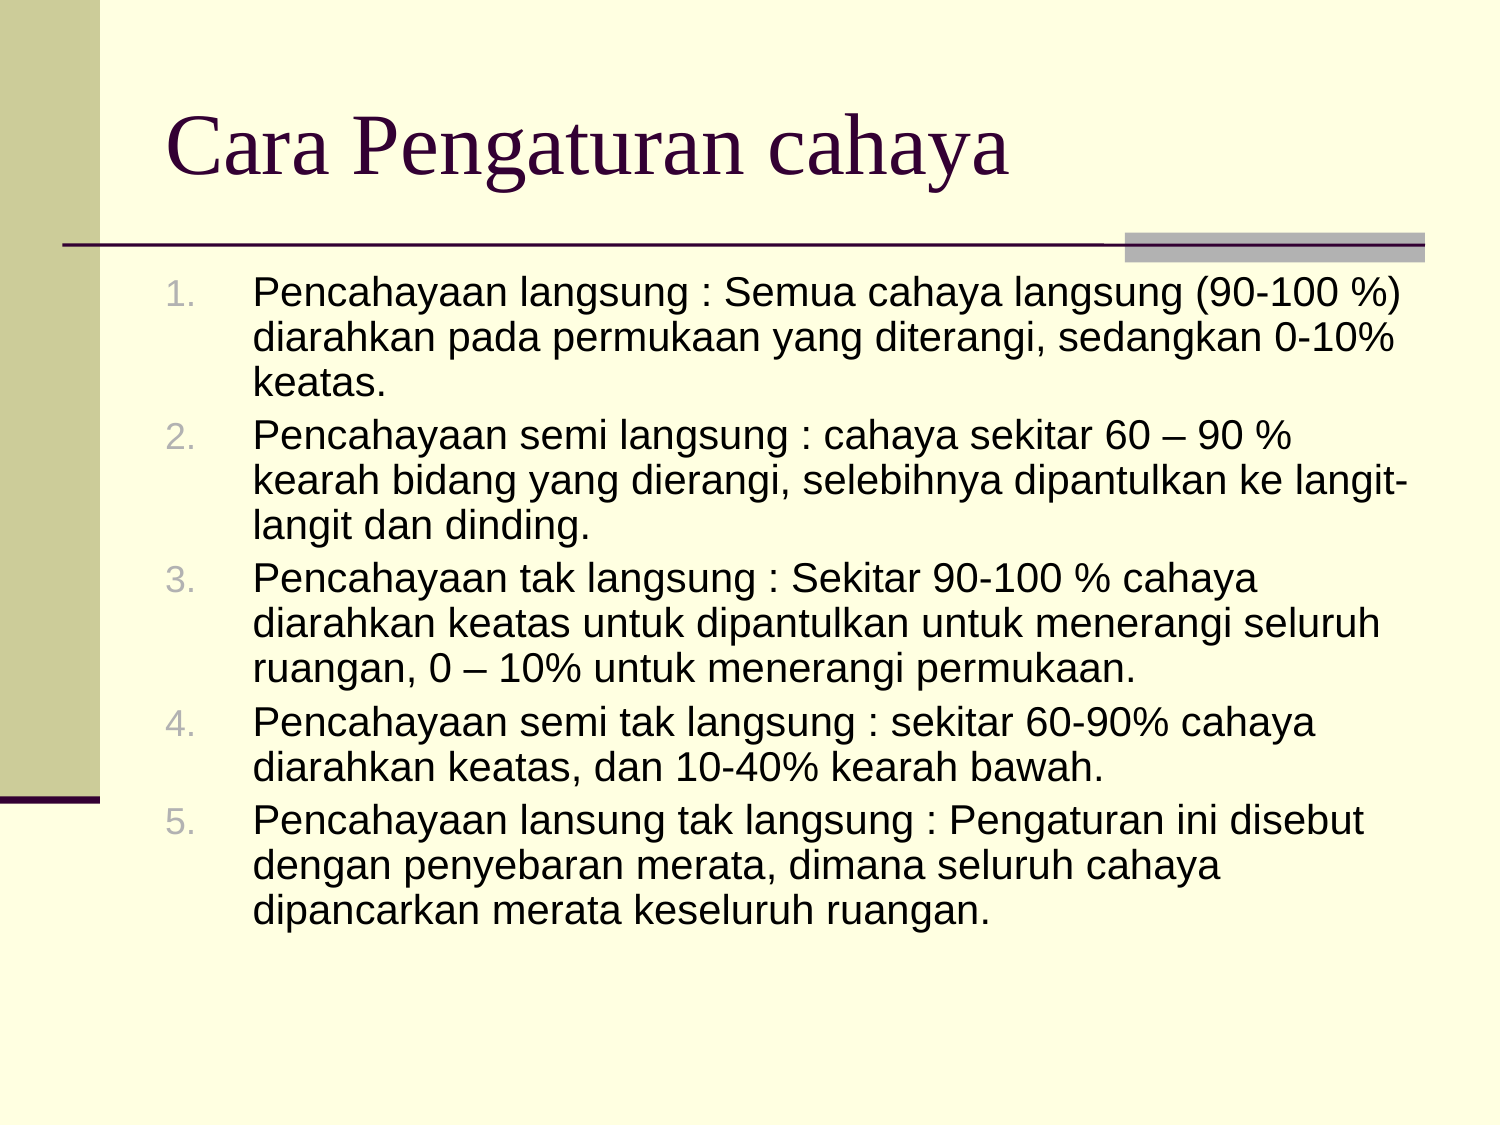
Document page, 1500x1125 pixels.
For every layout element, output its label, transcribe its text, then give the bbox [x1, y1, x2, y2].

list Pencahayaan langsung : Semua cahaya langsung (90-100 %) diarahkan pada permukaan yang diterangi, sedangkan 0-10% keatas. Pencahayaan semi langsung : cahaya sekitar 60 – 90 % kearah bidang yang dierangi, selebihnya dipantulkan ke langit-langit dan dinding. Pencahayaan tak langsung : Sekitar 90-100 % cahaya diarahkan keatas untuk dipantulkan untuk menerangi seluruh ruangan, 0 – 10% untuk menerangi permukaan. Pencahayaan semi tak langsung : sekitar 60-90% cahaya diarahkan keatas, dan 10-40% kearah bawah. Pencahayaan lansung tak langsung : Pengaturan ini disebut dengan penyebaran merata, dimana seluruh cahaya dipancarkan merata keseluruh ruangan. [149, 262, 1426, 1006]
title Cara Pengaturan cahaya [149, 45, 1426, 234]
